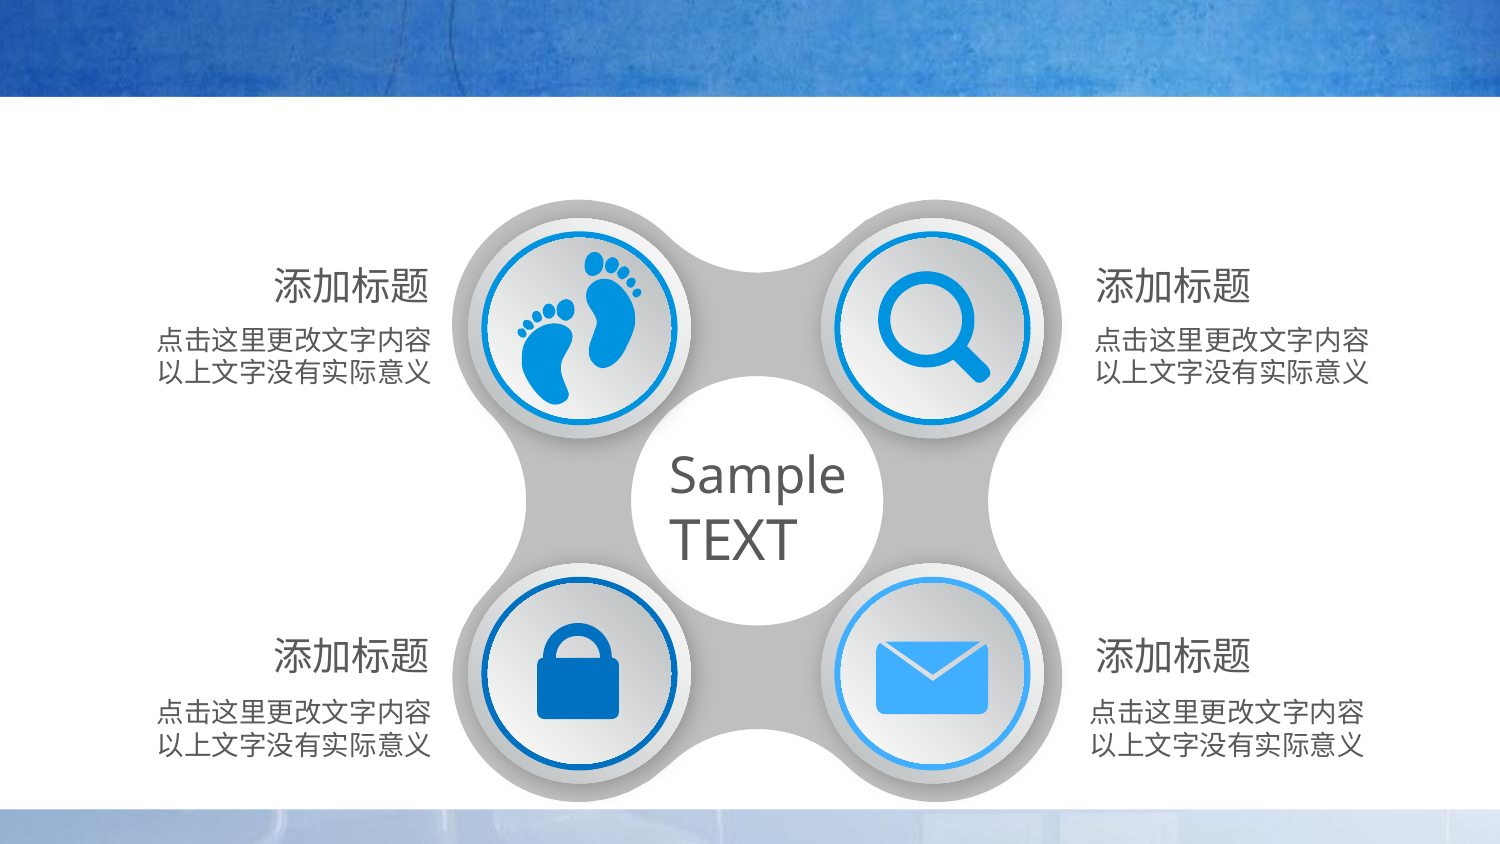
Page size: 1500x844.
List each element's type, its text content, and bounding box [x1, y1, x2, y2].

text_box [468, 218, 691, 439]
picture [0, 810, 1500, 844]
text_box 添加标题 [1083, 255, 1264, 314]
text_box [468, 563, 691, 784]
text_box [821, 218, 1044, 439]
picture [0, 0, 1500, 96]
text_box 点击这里更改文字内容 以上文字没有实际意义 [1078, 689, 1500, 767]
text_box 添加标题 [1083, 625, 1264, 684]
text_box 添加标题 [261, 625, 442, 684]
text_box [452, 199, 1063, 802]
text_box 点击这里更改文字内容 以上文字没有实际意义 [0, 316, 444, 394]
text_box 添加标题 [261, 255, 442, 314]
text_box 点击这里更改文字内容 以上文字没有实际意义 [0, 689, 444, 767]
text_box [821, 563, 1044, 784]
text_box 点击这里更改文字内容 以上文字没有实际意义 [1083, 316, 1500, 394]
